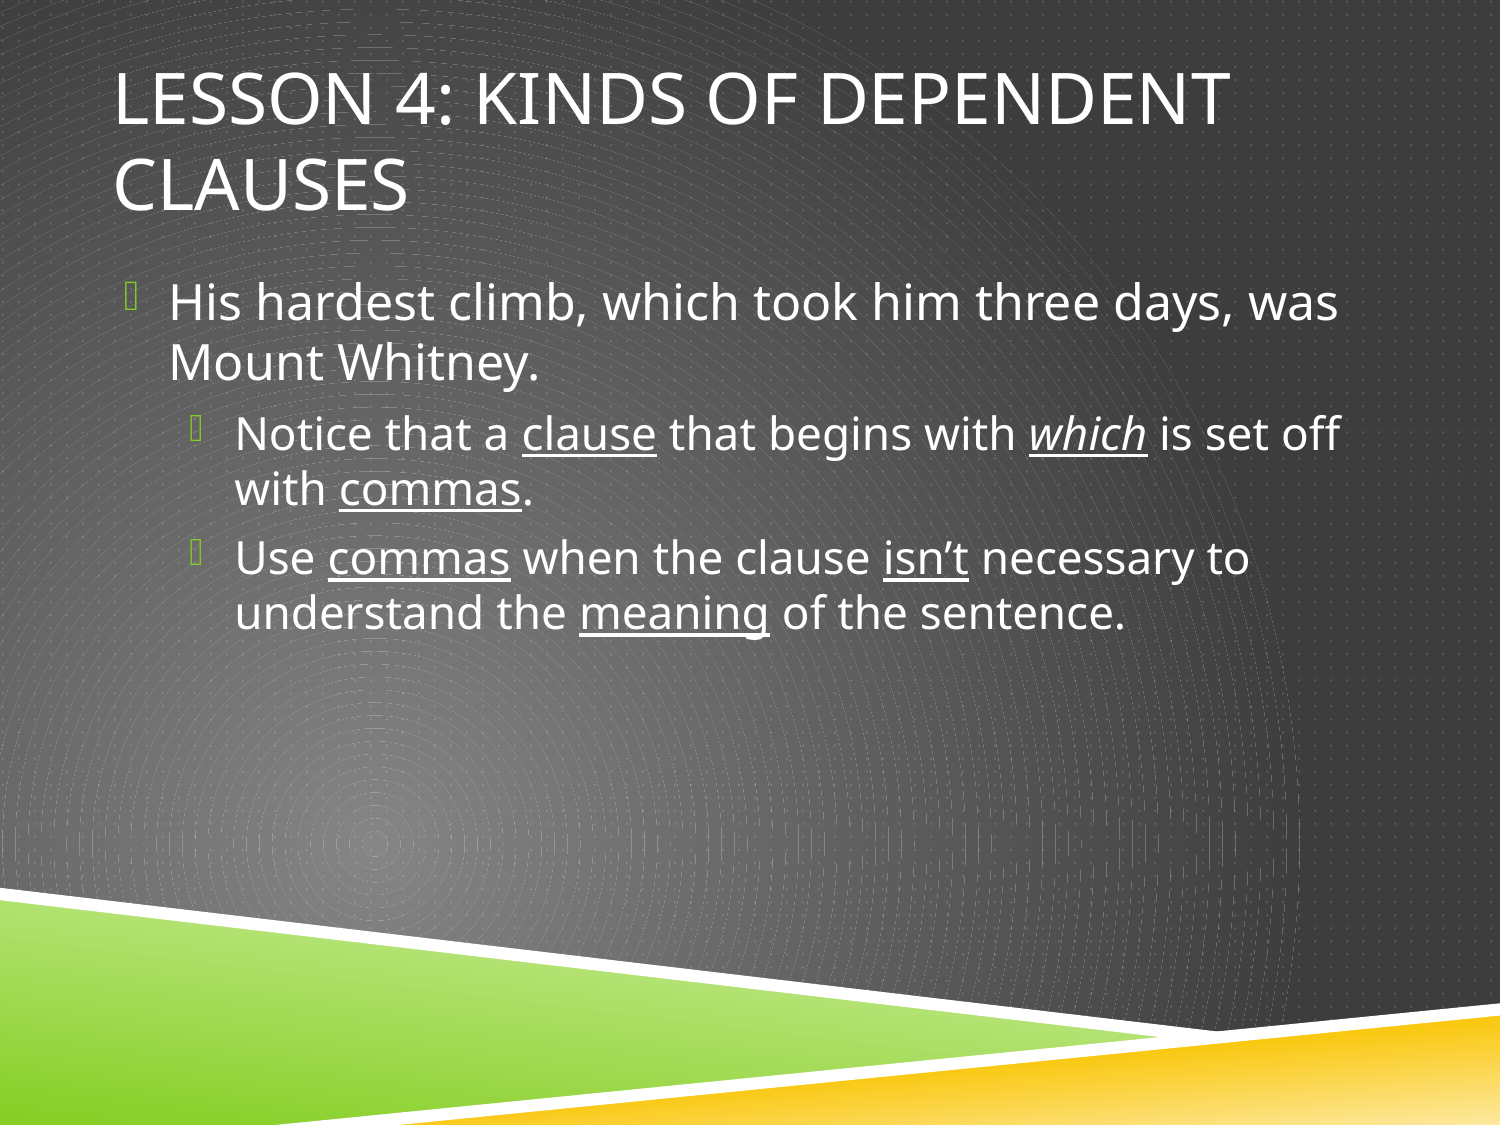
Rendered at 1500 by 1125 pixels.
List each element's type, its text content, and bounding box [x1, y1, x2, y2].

list His hardest climb, which took him three days, was Mount Whitney. Notice that a clause that begins with which is set off with commas. Use commas when the clause isn’t necessary to understand the meaning of the sentence. [112, 262, 1388, 875]
title Lesson 4: Kinds of Dependent Clauses [112, 45, 1388, 233]
